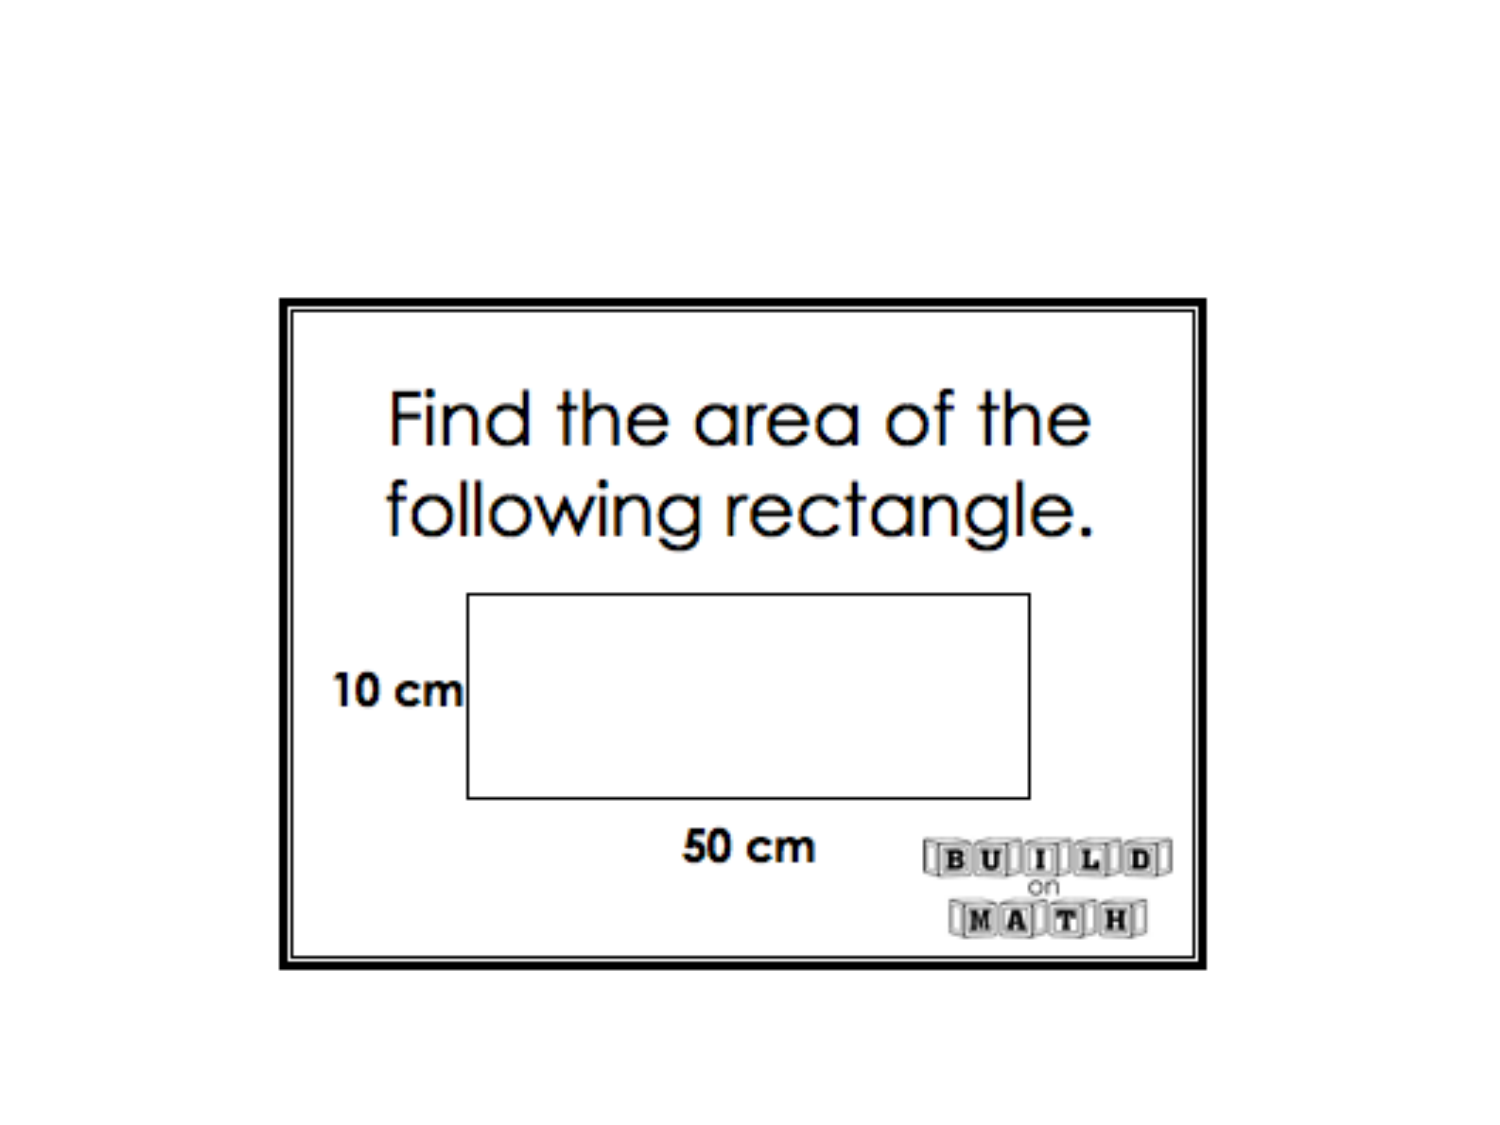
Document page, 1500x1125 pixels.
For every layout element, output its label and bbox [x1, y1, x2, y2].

list [74, 262, 1426, 1006]
